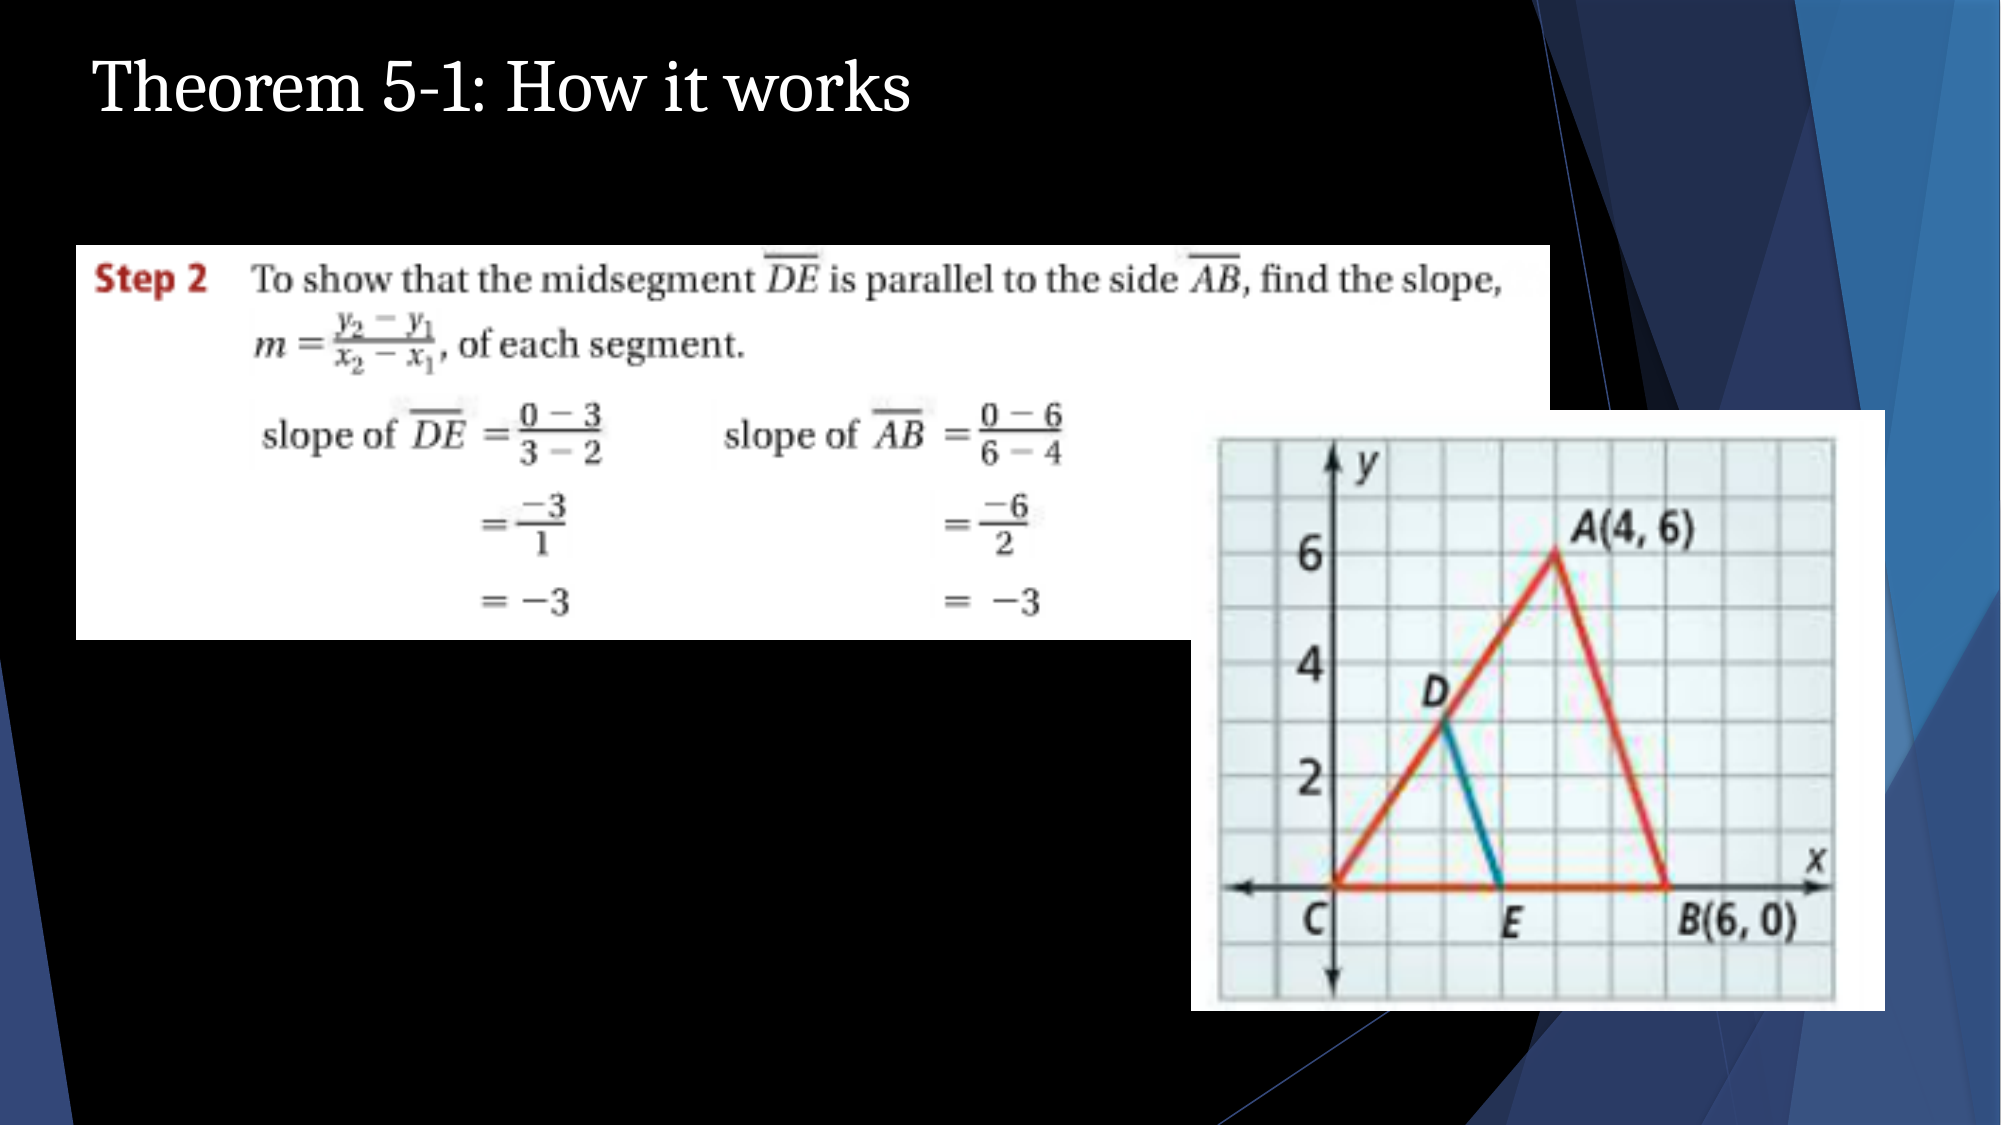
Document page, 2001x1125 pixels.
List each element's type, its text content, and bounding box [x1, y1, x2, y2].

title Theorem 5-1: How it works [76, 29, 1596, 246]
picture [75, 245, 1886, 1011]
